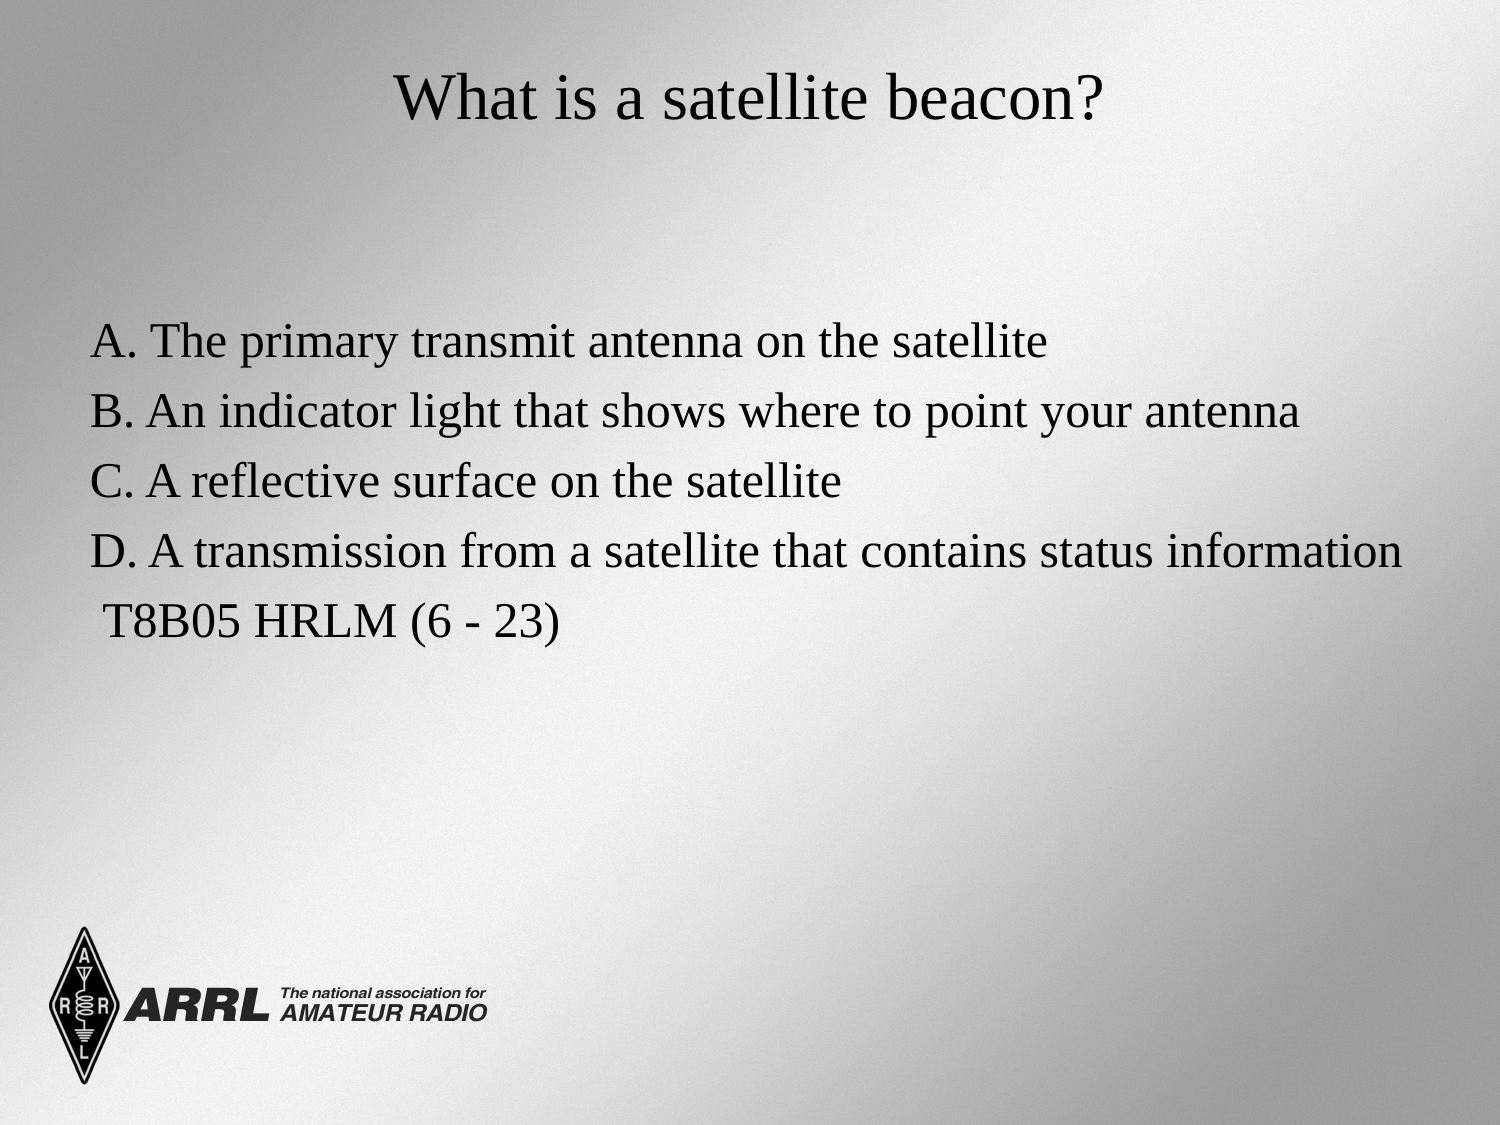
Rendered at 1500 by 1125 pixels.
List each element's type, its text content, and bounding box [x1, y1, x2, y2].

picture [0, 0, 1500, 1125]
title What is a satellite beacon? [75, 45, 1425, 233]
list A. The primary transmit antenna on the satellite B. An indicator light that shows where to point your antenna C. A reflective surface on the satellite D. A transmission from a satellite that contains status information T8B05 HRLM (6 - 23) [75, 299, 1425, 1005]
